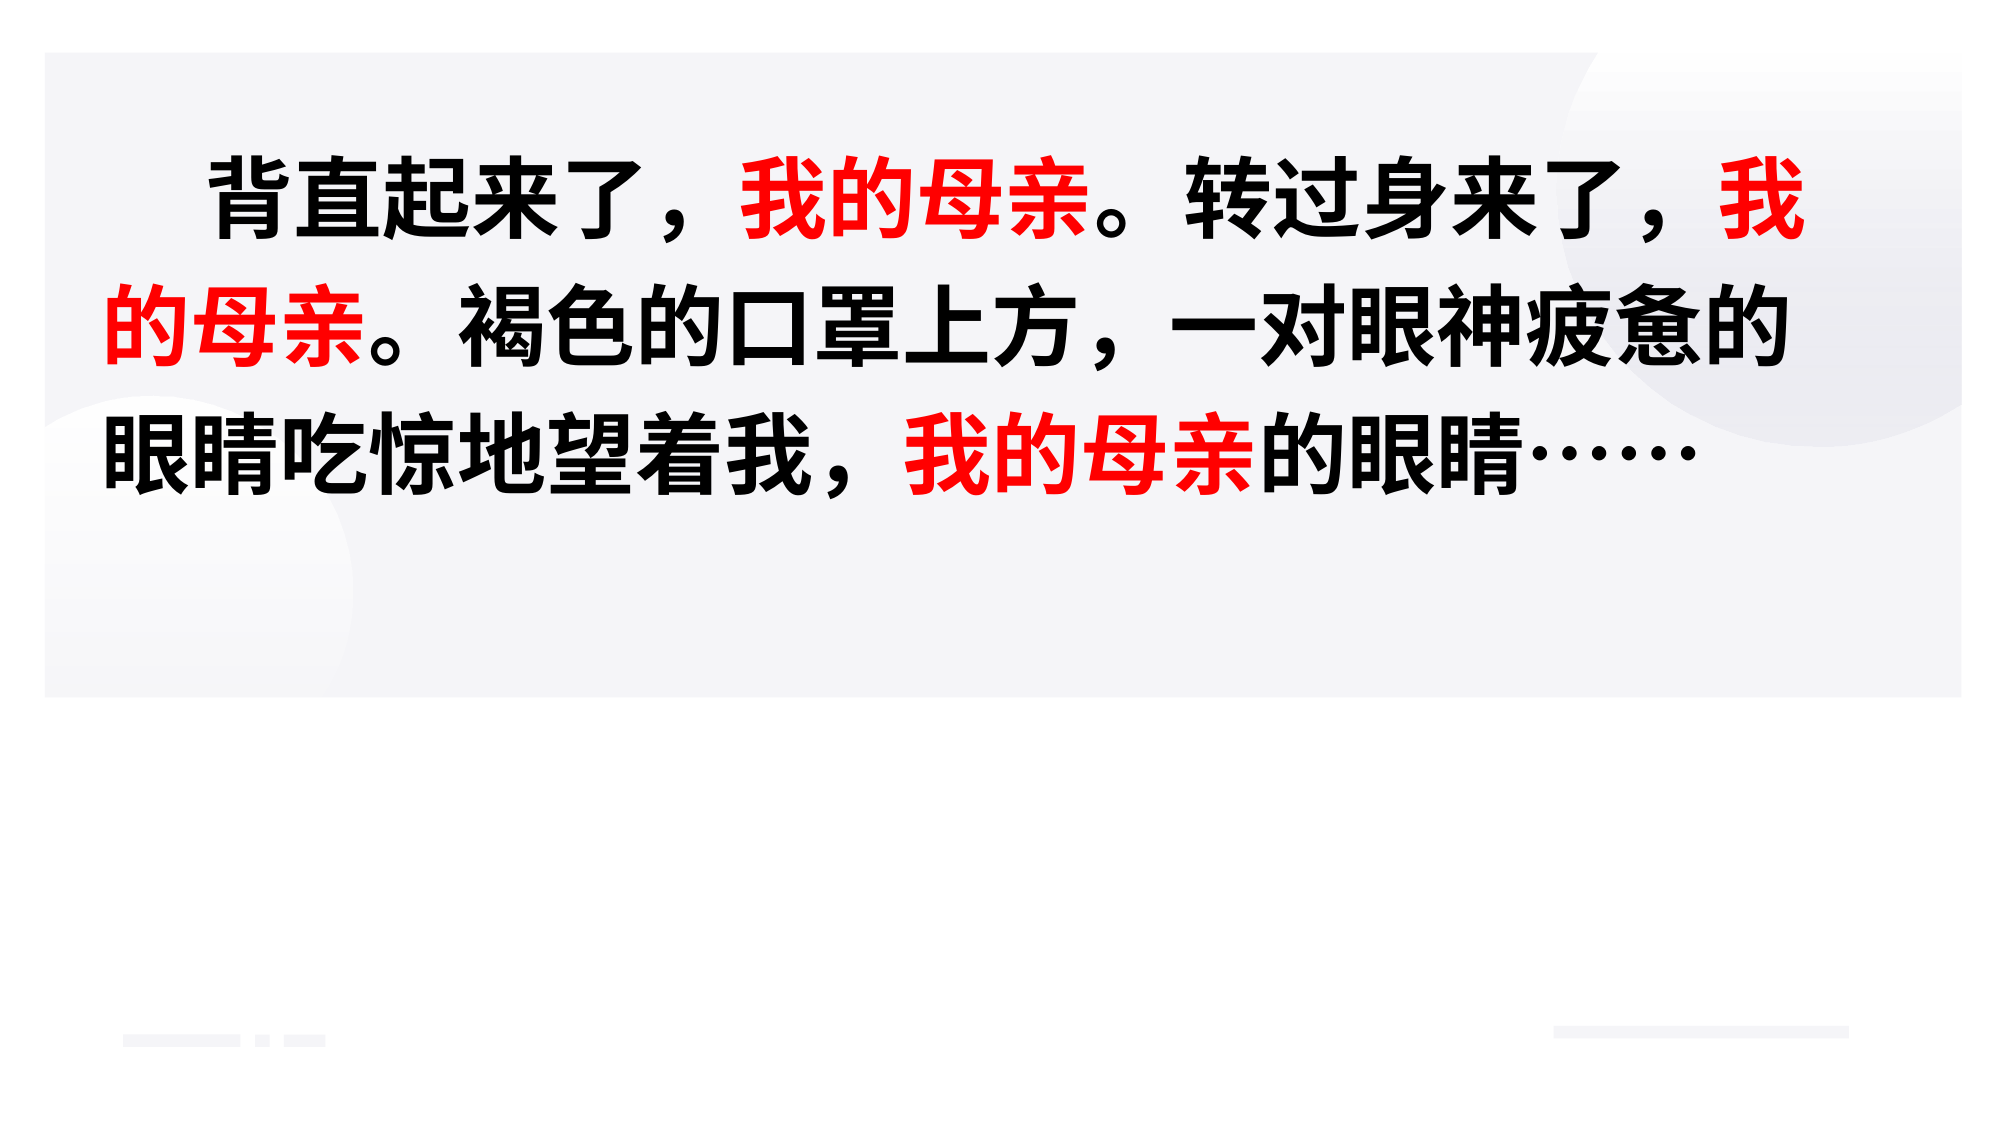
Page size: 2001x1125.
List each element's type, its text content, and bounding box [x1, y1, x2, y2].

text_box 背直起来了，我的母亲。转过身来了，我的母亲。褐色的口罩上方，一对眼神疲惫的眼睛吃惊地望着我，我的母亲的眼睛…… [87, 113, 1892, 513]
